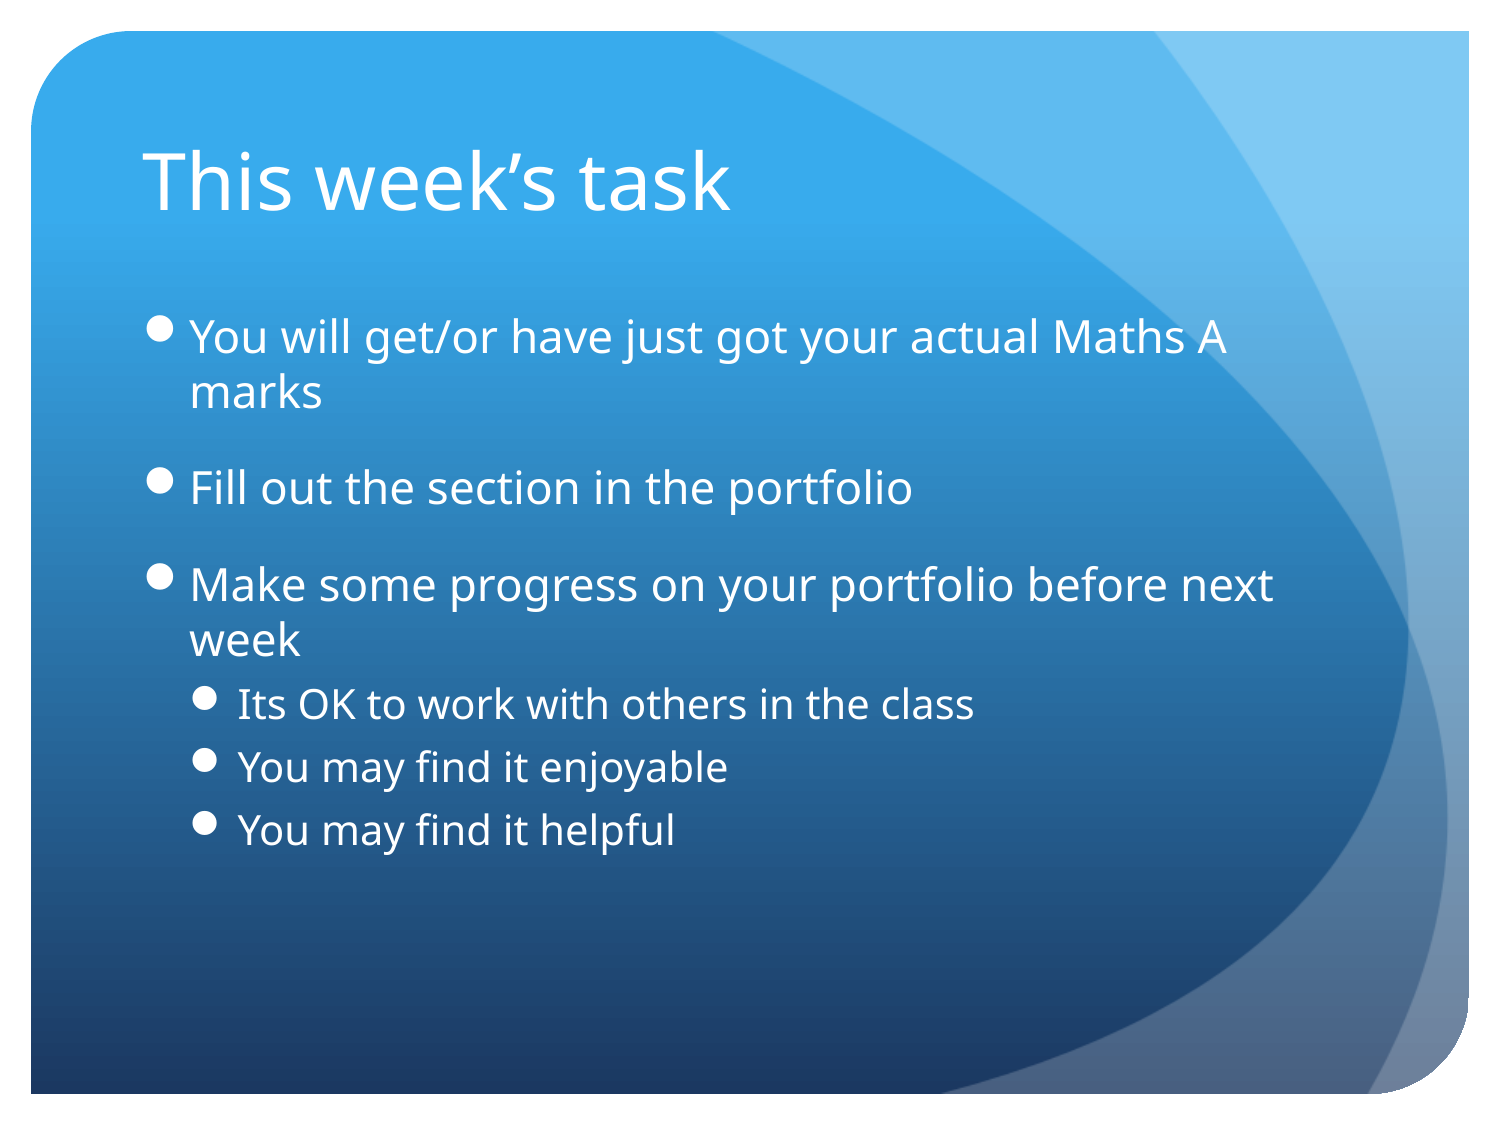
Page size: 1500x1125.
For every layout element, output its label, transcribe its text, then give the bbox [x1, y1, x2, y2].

picture [24, 30, 1473, 1094]
list You will get/or have just got your actual Maths A marks Fill out the section in the portfolio Make some progress on your portfolio before next week Its OK to work with others in the class You may find it enjoyable You may find it helpful [127, 299, 1372, 991]
title This week’s task [127, 62, 1372, 234]
